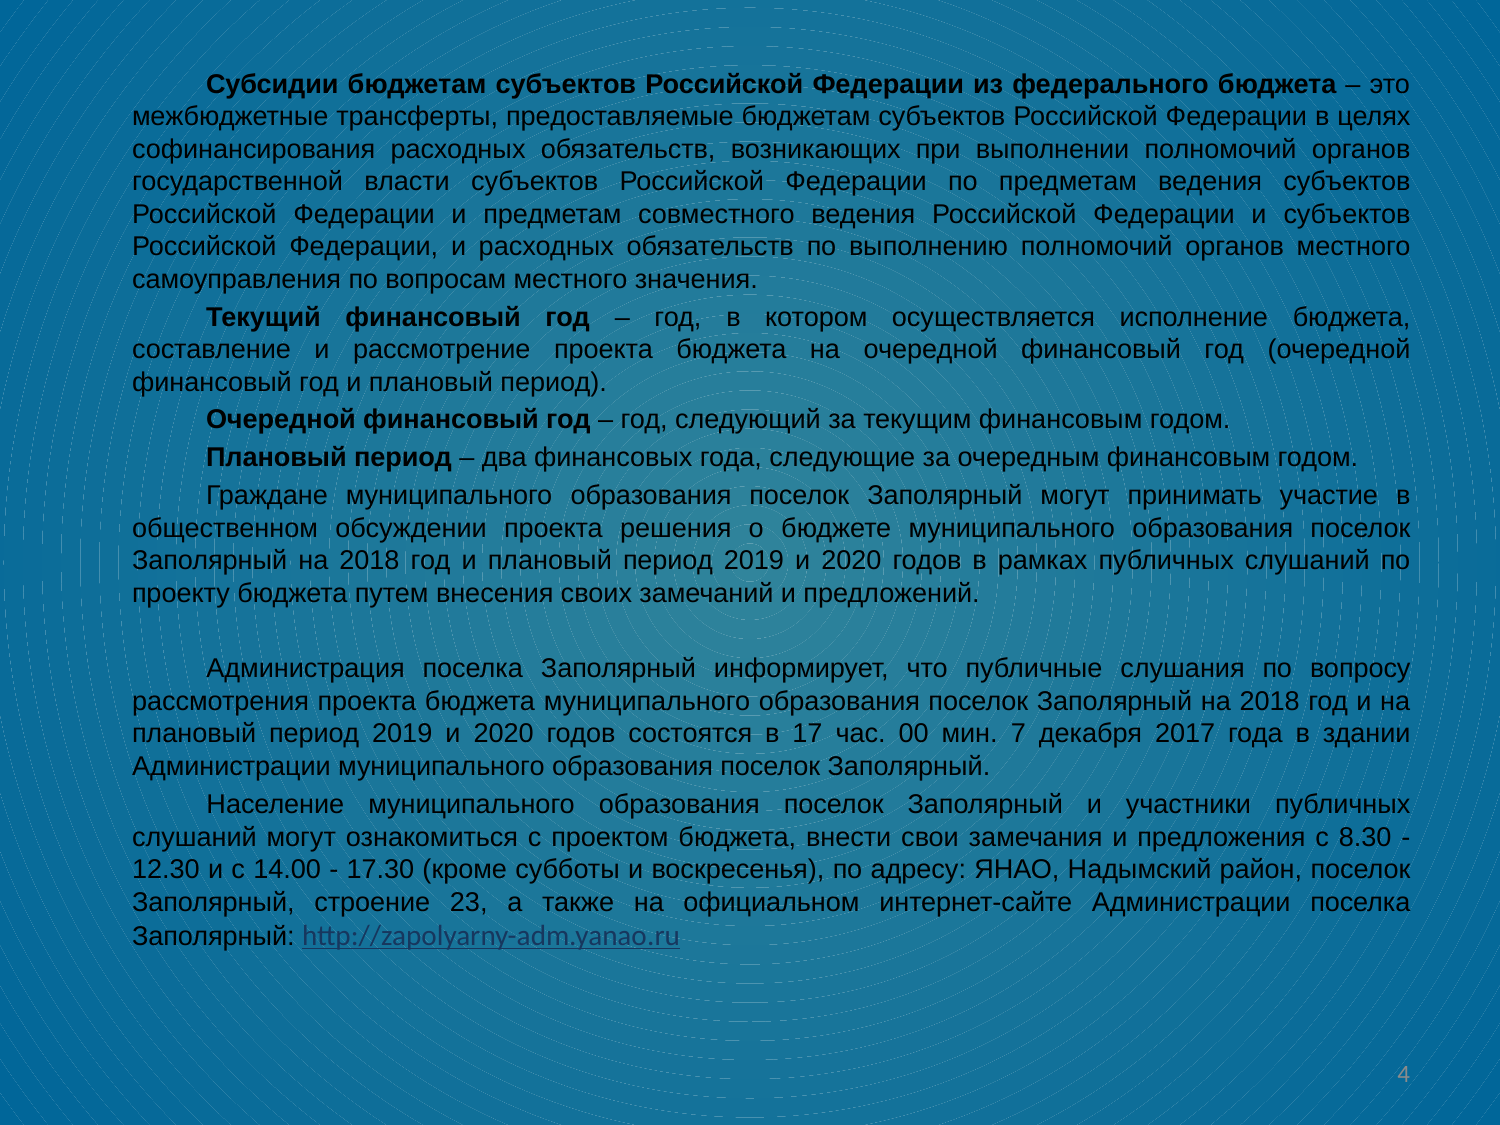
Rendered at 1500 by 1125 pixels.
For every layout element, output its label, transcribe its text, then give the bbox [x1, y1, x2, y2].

slide_number 4 [1074, 1042, 1425, 1103]
list Субсидии бюджетам субъектов Российской Федерации из федерального бюджета – это межбюджетные трансферты, предоставляемые бюджетам субъектов Российской Федерации в целях софинансирования расходных обязательств, возникающих при выполнении полномочий органов государственной власти субъектов Российской Федерации по предметам ведения субъектов Российской Федерации и предметам совместного ведения Российской Федерации и субъектов Российской Федерации, и расходных обязательств по выполнению полномочий органов местного самоуправления по вопросам местного значения. Текущий финансовый год – год, в котором осуществляется исполнение бюджета, составление и рассмотрение проекта бюджета на очередной финансовый год (очередной финансовый год и плановый период). Очередной финансовый год – год, следующий за текущим финансовым годом. Плановый период – два финансовых года, следующие за очередным финансовым годом. Граждане муниципального образования поселок Заполярный могут принимать участие в общественном обсуждении проекта решения о бюджете муниципального образования поселок Заполярный на 2018 год и плановый период 2019 и 2020 годов в рамках публичных слушаний по проекту бюджета путем внесения своих замечаний и предложений. Администрация поселка Заполярный информирует, что публичные слушания по вопросу рассмотрения проекта бюджета муниципального образования поселок Заполярный на 2018 год и на плановый период 2019 и 2020 годов состоятся в 17 час. 00 мин. 7 декабря 2017 года в здании Администрации муниципального образования поселок Заполярный. Население муниципального образования поселок Заполярный и участники публичных слушаний могут ознакомиться с проектом бюджета, внести свои замечания и предложения с 8.30 - 12.30 и с 14.00 - 17.30 (кроме субботы и воскресенья), по адресу: ЯНАО, Надымский район, поселок Заполярный, строение 23, а также на официальном интернет-сайте Администрации поселка Заполярный: http://zapolyarny-adm.yanao.ru [116, 58, 1426, 1091]
